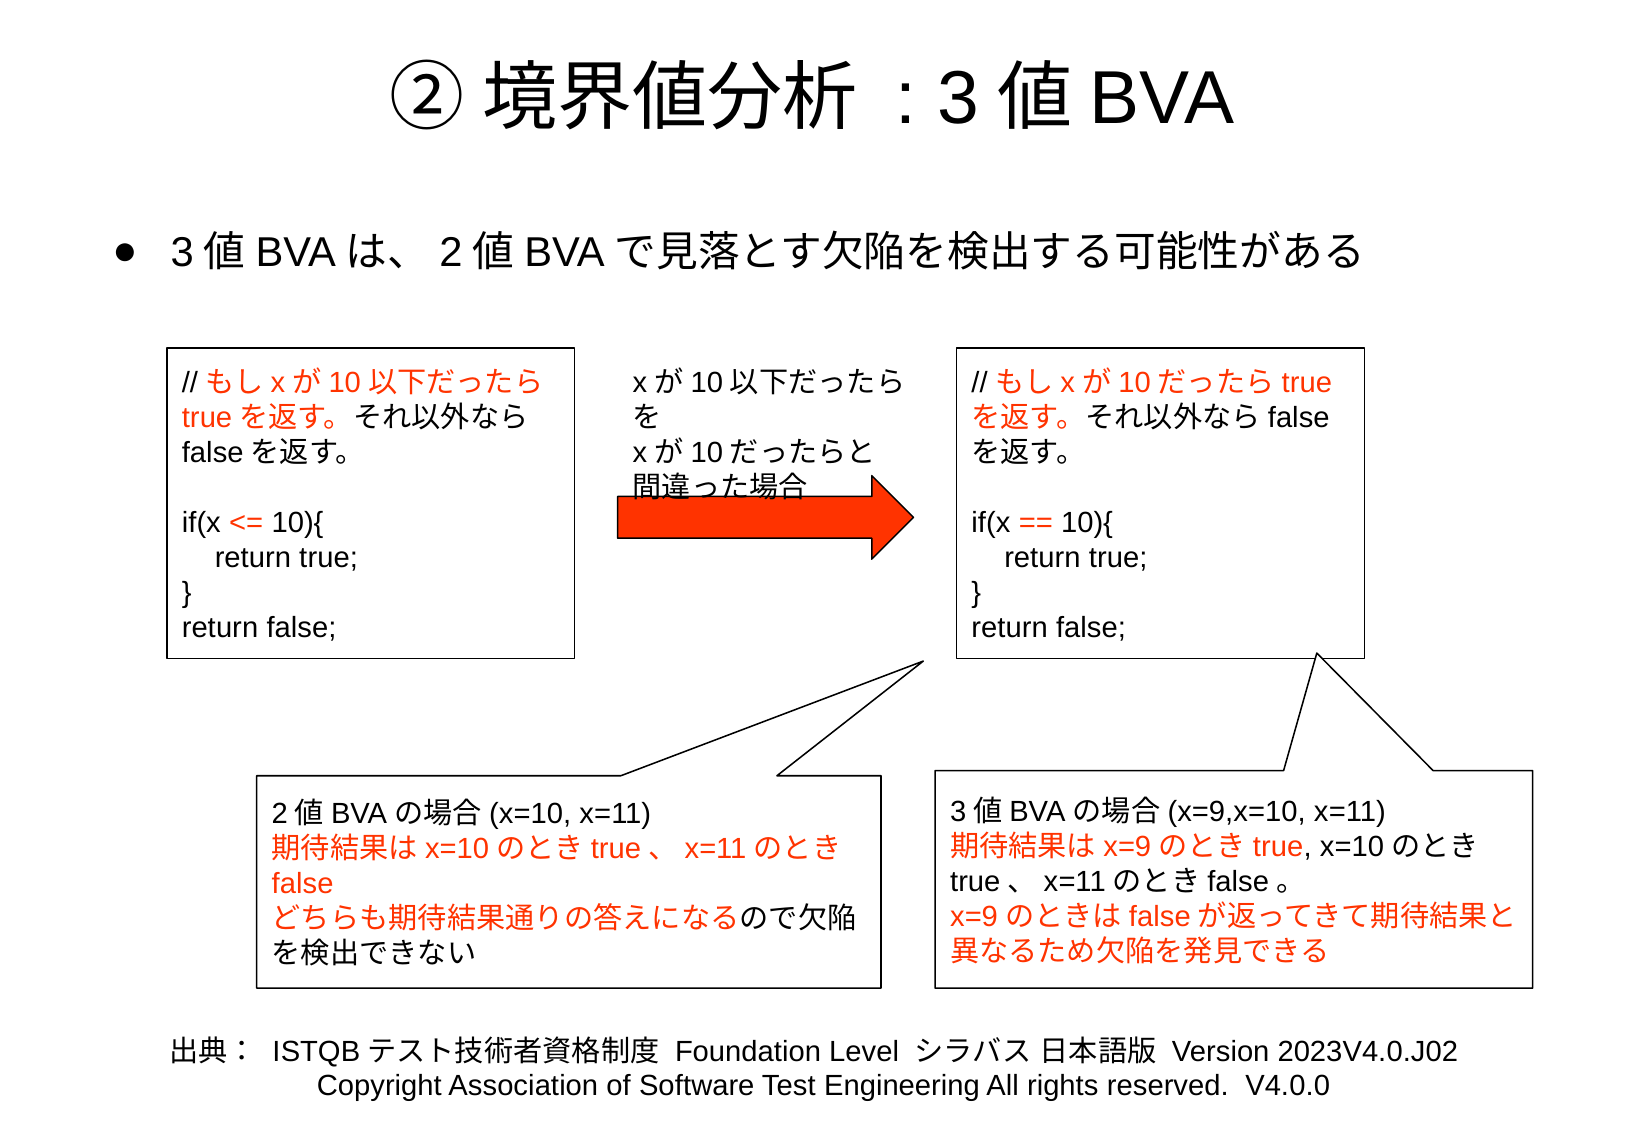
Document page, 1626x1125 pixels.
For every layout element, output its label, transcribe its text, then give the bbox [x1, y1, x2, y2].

footer Copyright Association of Software Test Engineering All rights reserved. V4.0.0 [233, 1075, 1415, 1103]
text_box 2値BVAの場合(x=10, x=11) 期待結果はx=10のときtrue、x=11のときfalse どちらも期待結果通りの答えになるので欠陥を検出できない [256, 661, 924, 989]
text_box //もしxが10以下だったらtrueを返す。それ以外ならfalseを返す。 if(x <= 10){ return true; } return false; [166, 348, 575, 659]
text_box //もしxが10だったらtrueを返す。それ以外ならfalseを返す。 if(x == 10){ return true; } return false; [956, 348, 1365, 659]
text_box xが10以下だったらを xが10だったらと 間違った場合 [617, 348, 935, 518]
title ②境界値分析 : 3値BVA [80, 0, 1544, 188]
text_box 出典： ISTQBテスト技術者資格制度 Foundation Level シラバス 日本語版 Version 2023V4.0.J02 [50, 1024, 1578, 1075]
list 3値BVAは、2値BVAで見落とす欠陥を検出する可能性がある [80, 217, 1568, 326]
text_box [617, 518, 913, 560]
text_box 3値BVAの場合(x=9,x=10, x=11) 期待結果はx=9のときtrue, x=10のときtrue、x=11のときfalse。 x=9のときはfalseが返ってきて期待結果と異なるため欠陥を発見できる [935, 653, 1533, 989]
